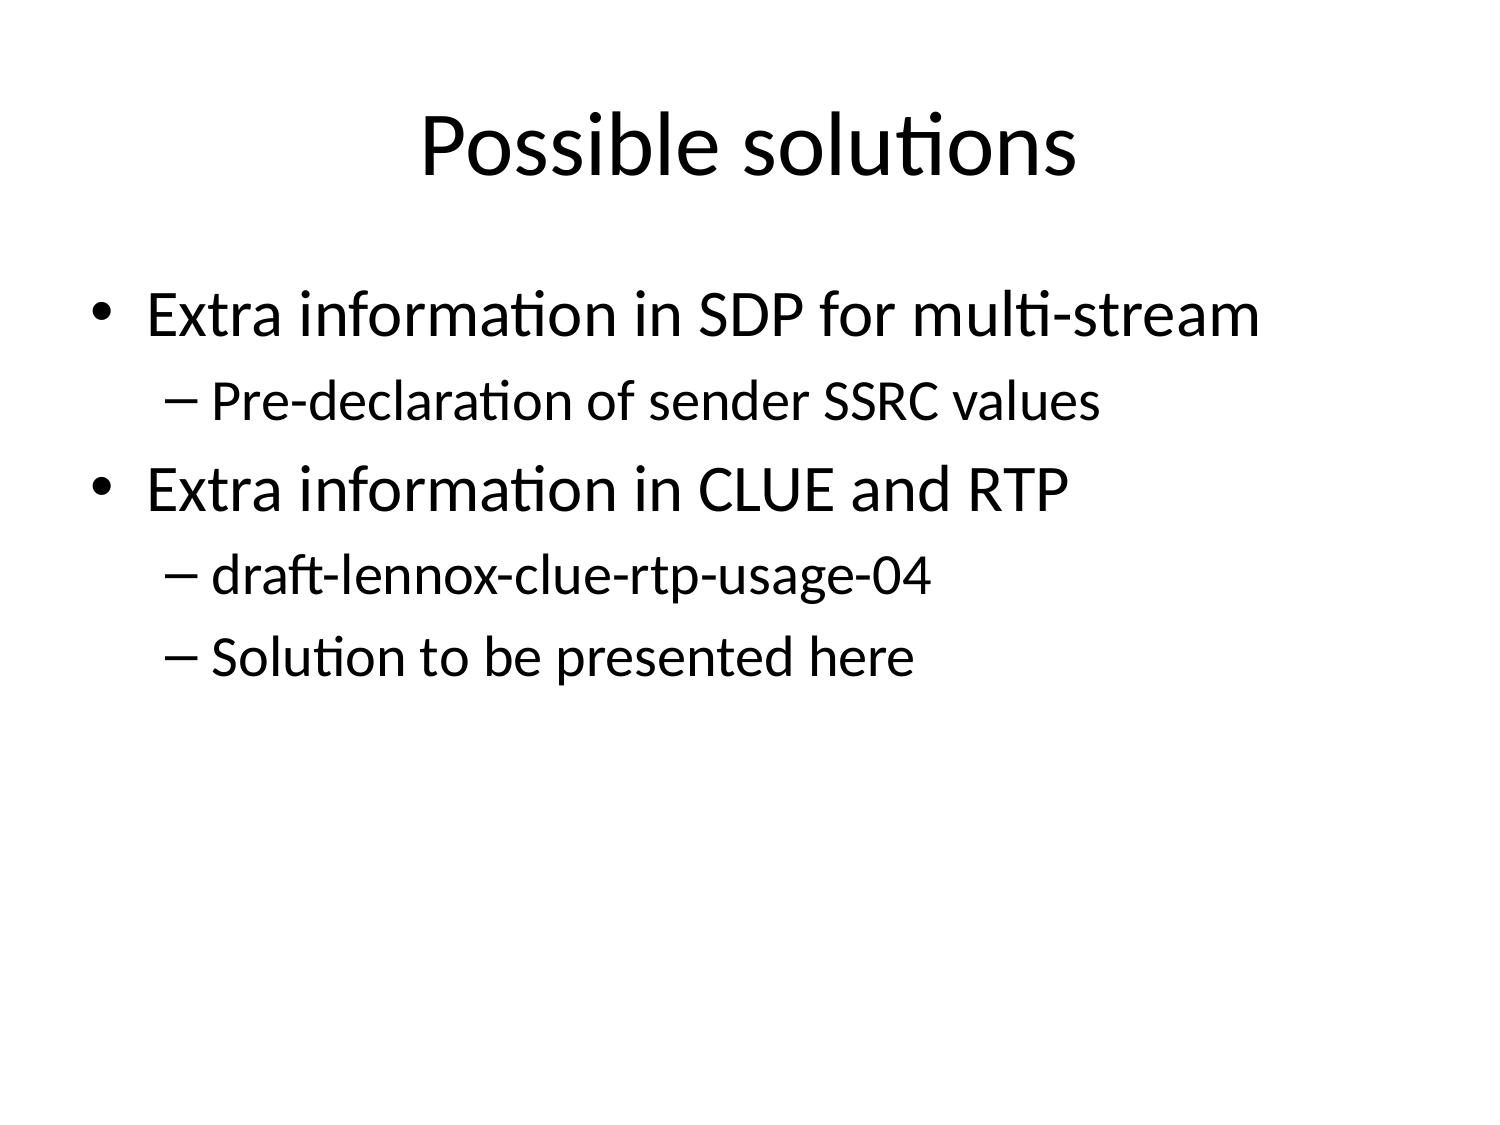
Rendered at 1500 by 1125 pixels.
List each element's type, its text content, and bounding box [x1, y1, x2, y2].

list Extra information in SDP for multi-stream Pre-declaration of sender SSRC values Extra information in CLUE and RTP draft-lennox-clue-rtp-usage-04 Solution to be presented here [75, 262, 1425, 1005]
title Possible solutions [75, 45, 1425, 233]
